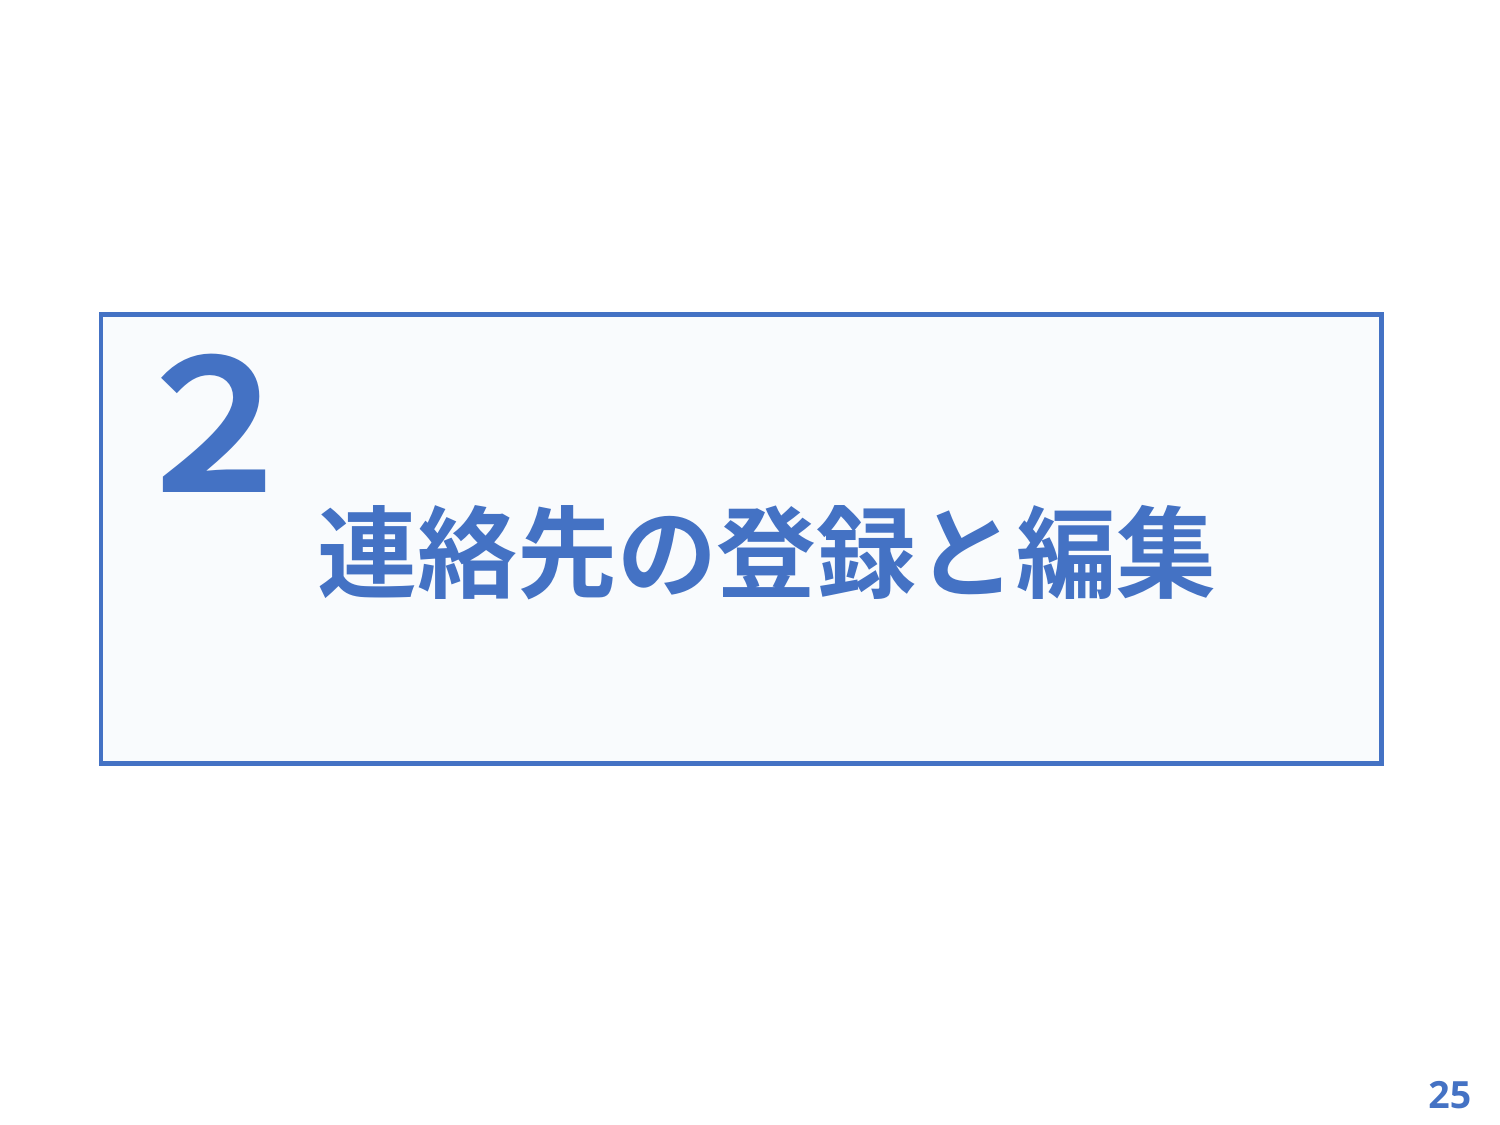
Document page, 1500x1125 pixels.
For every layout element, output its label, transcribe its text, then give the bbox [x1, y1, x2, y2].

text_box 連絡先の登録と編集 [302, 379, 1375, 699]
text_box 25 [1399, 1063, 1500, 1123]
text_box ２ [86, 301, 342, 537]
